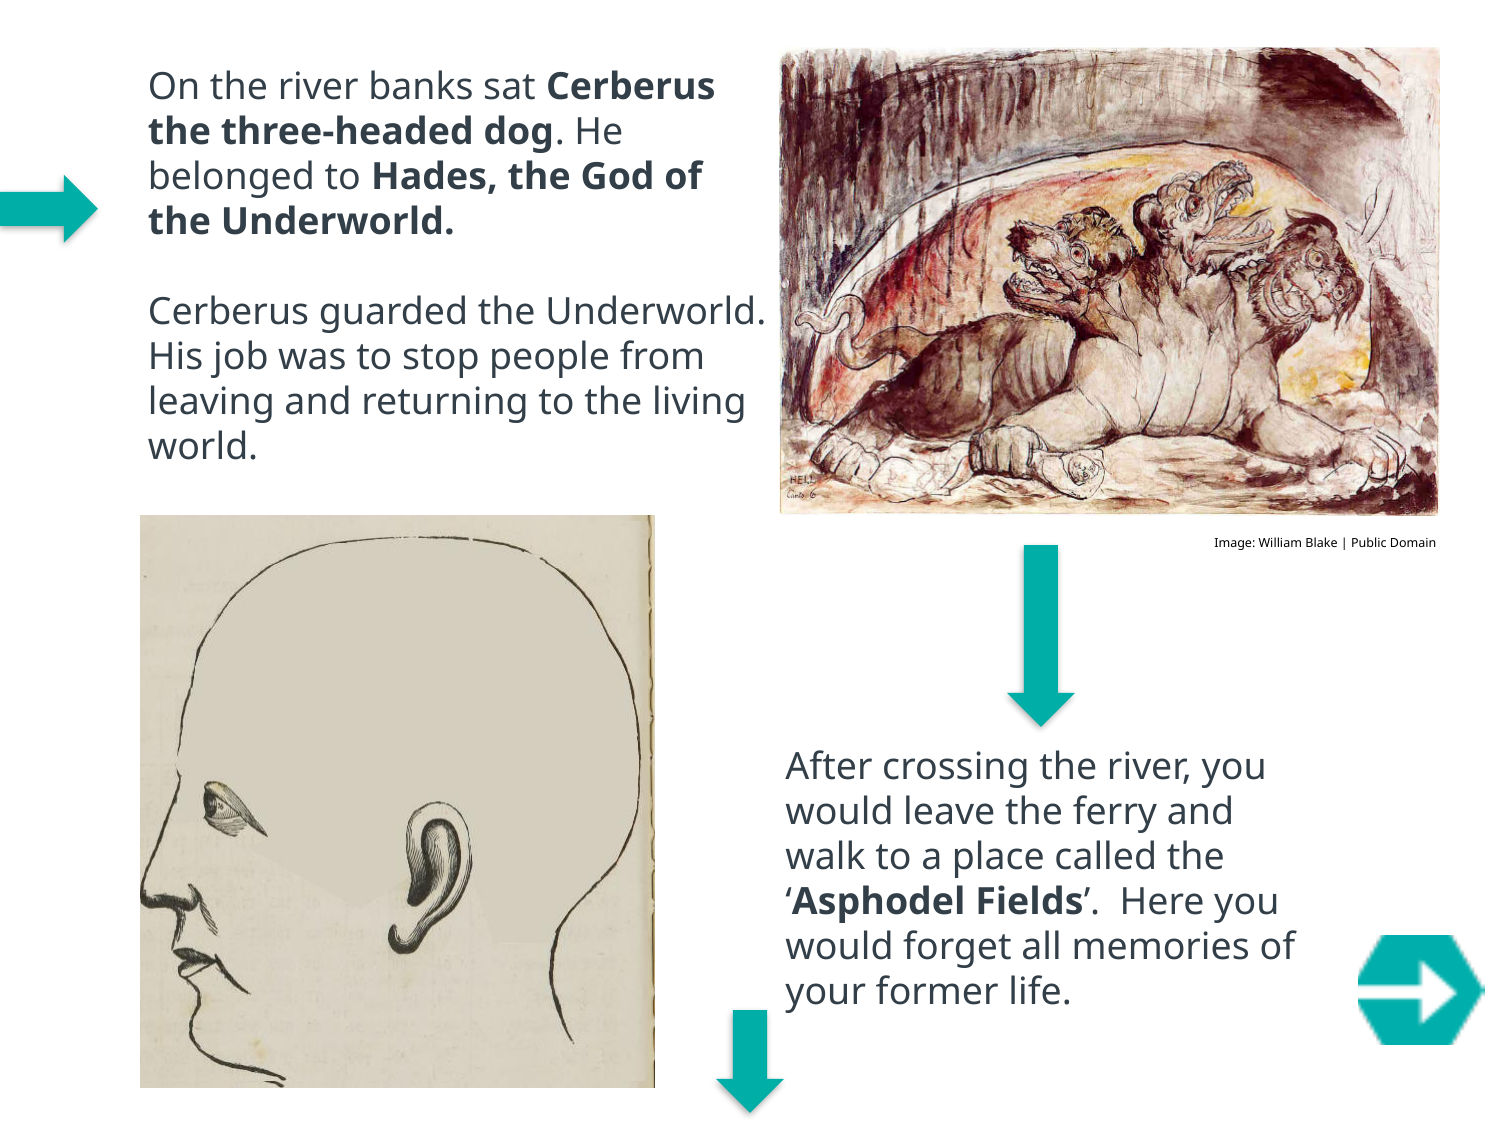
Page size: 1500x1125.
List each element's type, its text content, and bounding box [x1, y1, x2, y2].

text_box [140, 514, 1312, 1088]
text_box On the river banks sat Cerberus the three-headed dog. He belonged to Hades, the God of the Underworld. Cerberus guarded the Underworld. His job was to stop people from leaving and returning to the living world. [147, 62, 774, 468]
text_box Image: William Blake | Public Domain [1316, 527, 1476, 558]
text_box [731, 1095, 769, 1114]
picture [1357, 935, 1486, 1045]
text_box [0, 174, 99, 244]
picture [139, 520, 649, 1081]
picture [779, 47, 1441, 516]
